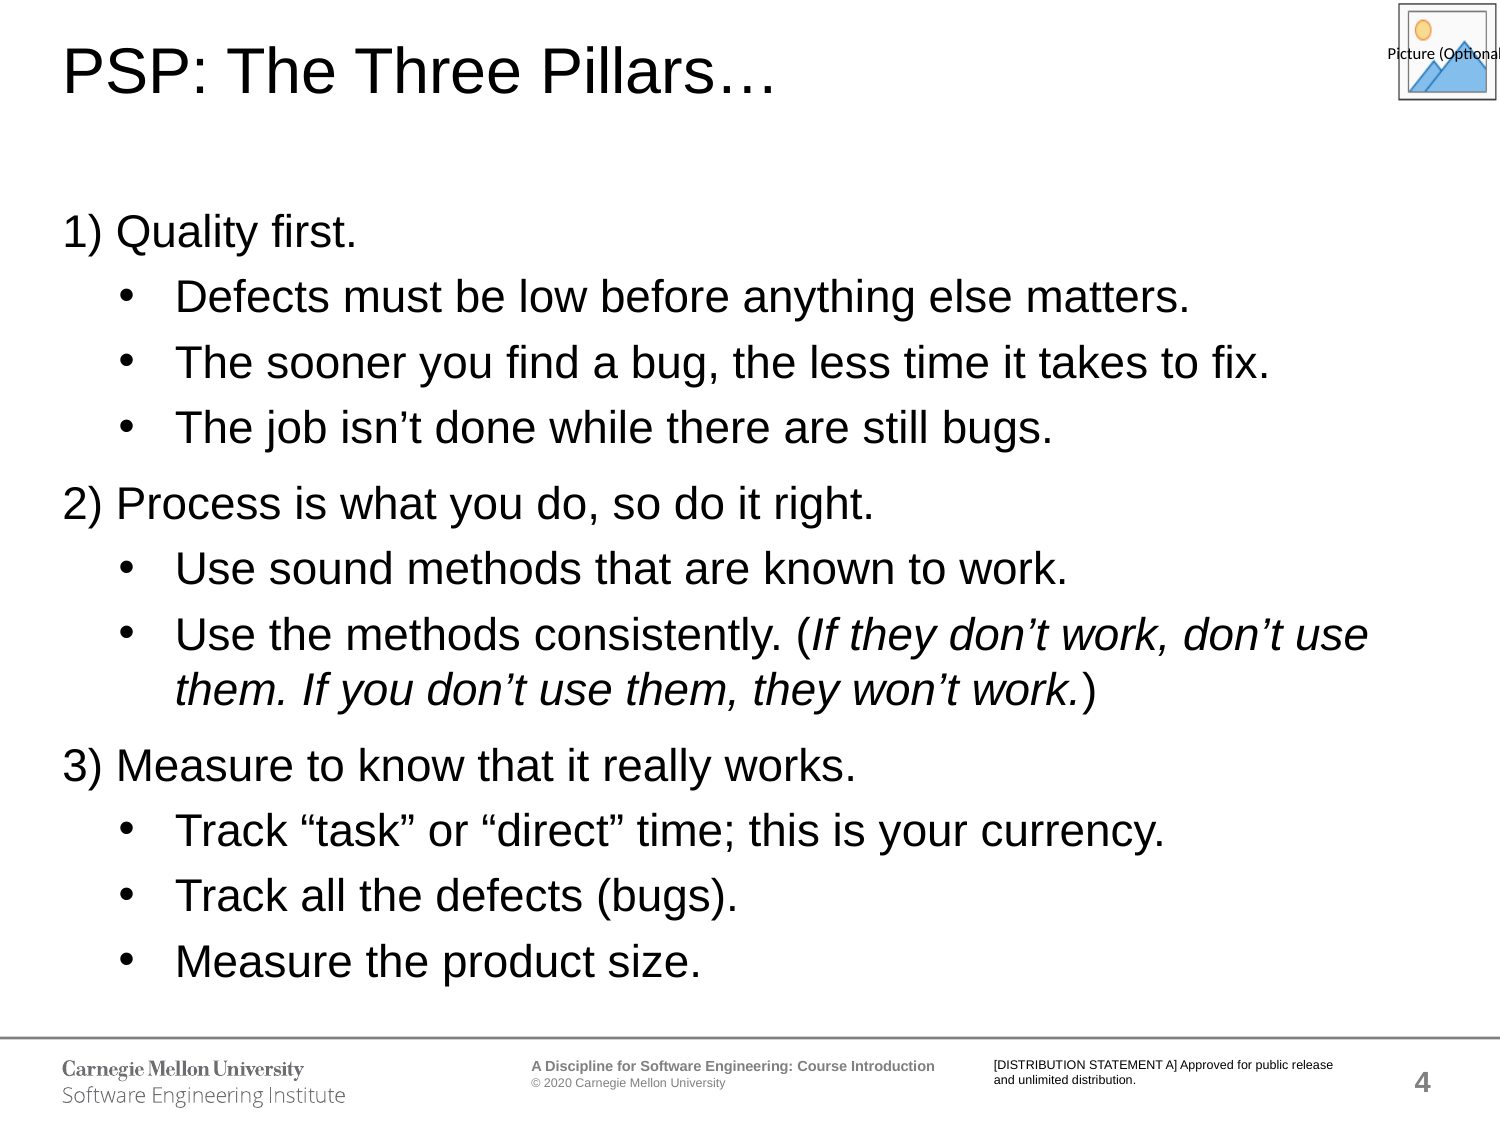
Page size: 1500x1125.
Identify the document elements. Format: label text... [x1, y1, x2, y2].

list 1) Quality first. Defects must be low before anything else matters. The sooner you find a bug, the less time it takes to fix. The job isn’t done while there are still bugs. 2) Process is what you do, so do it right. Use sound methods that are known to work. Use the methods consistently. (If they don’t work, don’t use them. If you don’t use them, they won’t work.) 3) Measure to know that it really works. Track “task” or “direct” time; this is your currency. Track all the defects (bugs). Measure the product size. [62, 201, 1431, 1000]
title PSP: The Three Pillars… [62, 37, 1338, 182]
picture [1394, 0, 1500, 105]
